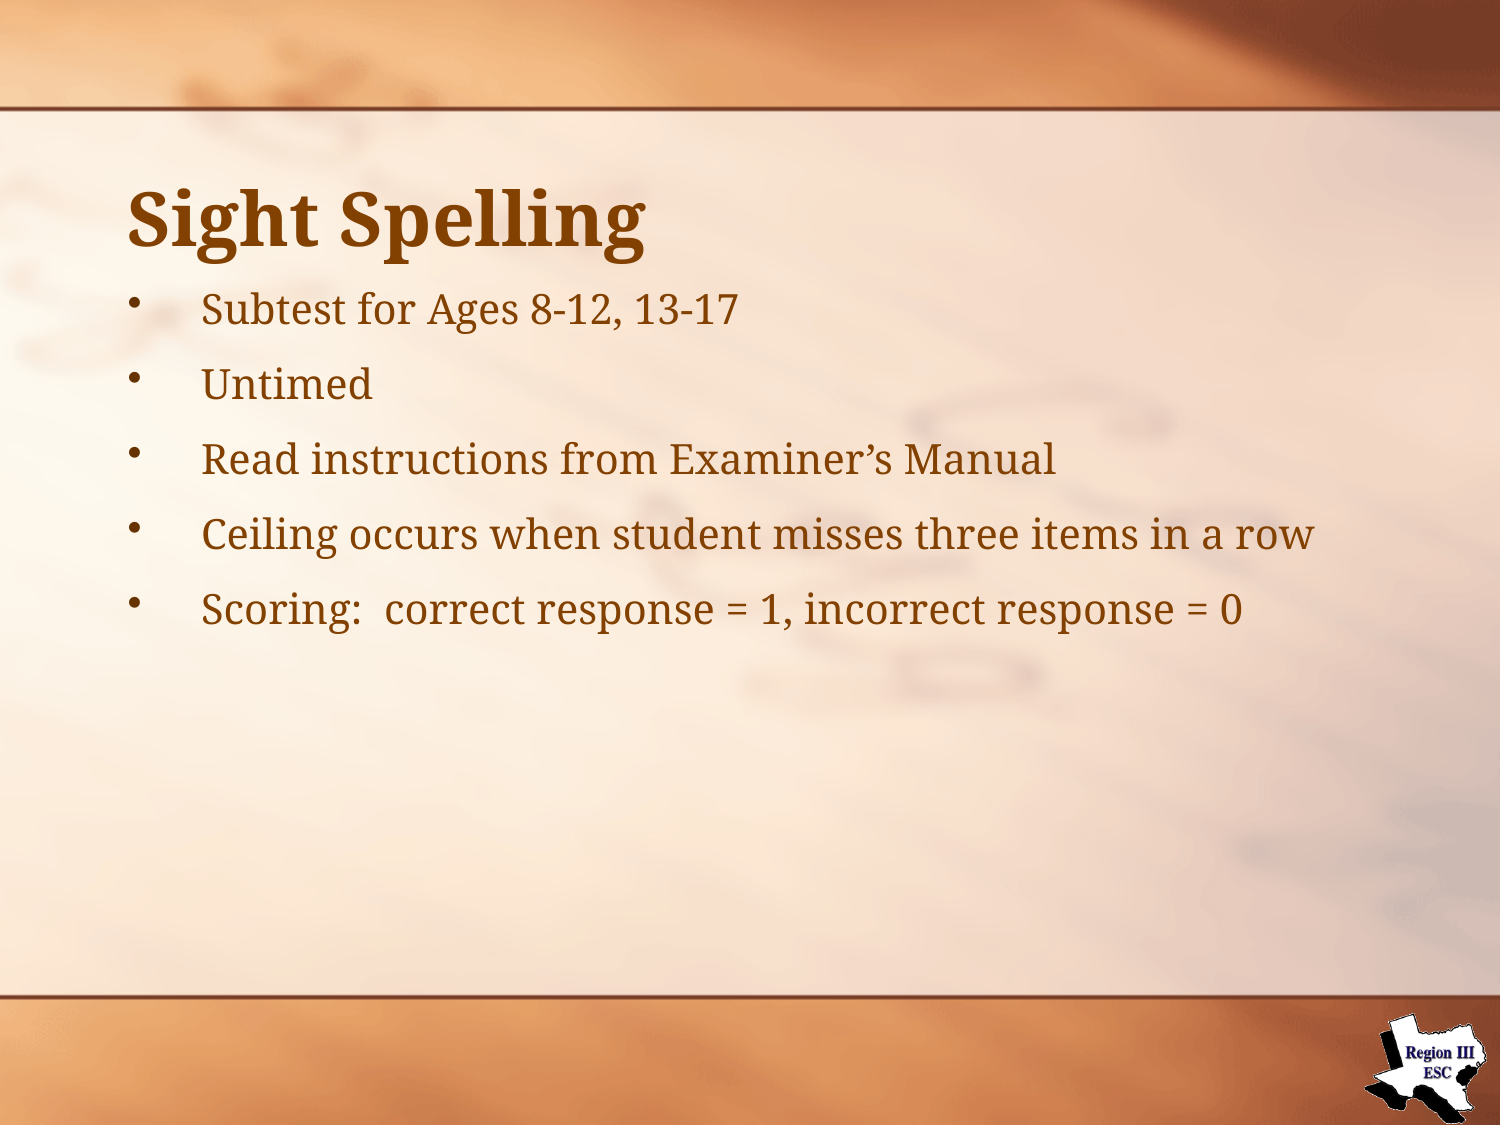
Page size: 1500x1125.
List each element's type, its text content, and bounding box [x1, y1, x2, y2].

title Sight Spelling [112, 125, 1413, 270]
picture [0, 0, 1500, 1125]
list Subtest for Ages 8-12, 13-17 Untimed Read instructions from Examiner’s Manual Ceiling occurs when student misses three items in a row Scoring: correct response = 1, incorrect response = 0 [112, 275, 1413, 950]
